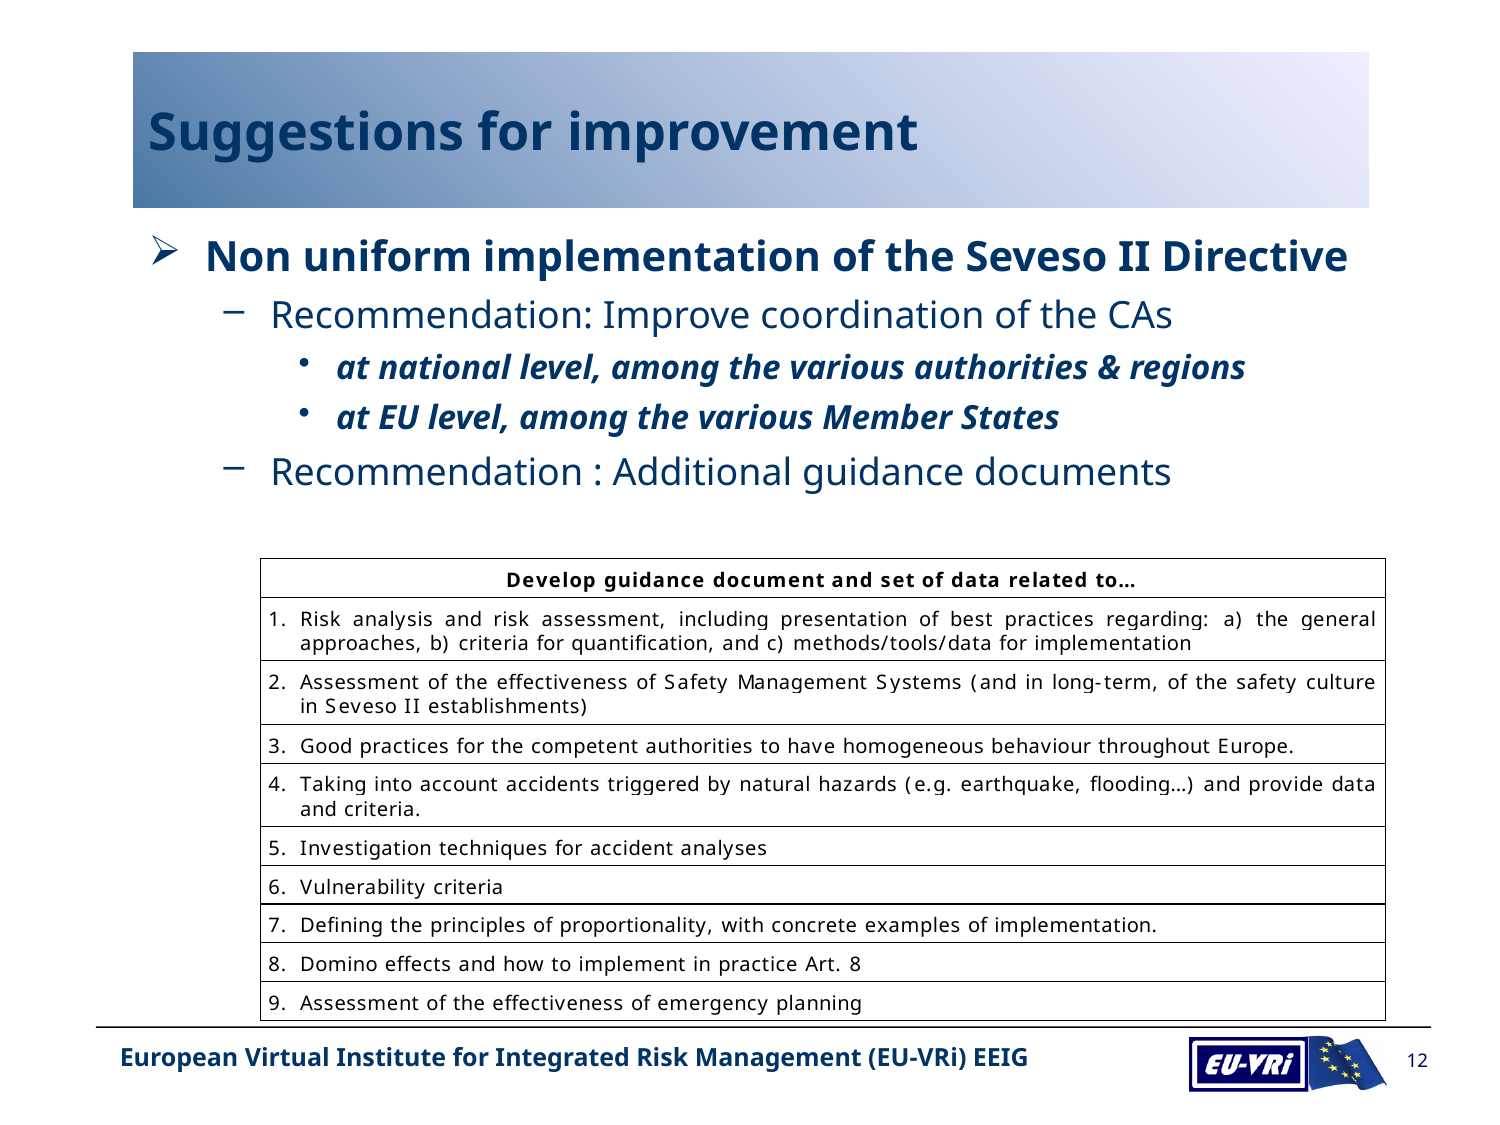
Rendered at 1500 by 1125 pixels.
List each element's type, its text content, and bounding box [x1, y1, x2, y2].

list Non uniform implementation of the Seveso II Directive Recommendation: Improve coordination of the CAs at national level, among the various authorities & regions at EU level, among the various Member States Recommendation : Additional guidance documents [133, 222, 1459, 973]
title Suggestions for improvement [133, 51, 1369, 209]
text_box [172, 557, 1474, 1062]
picture [1189, 1062, 1387, 1092]
